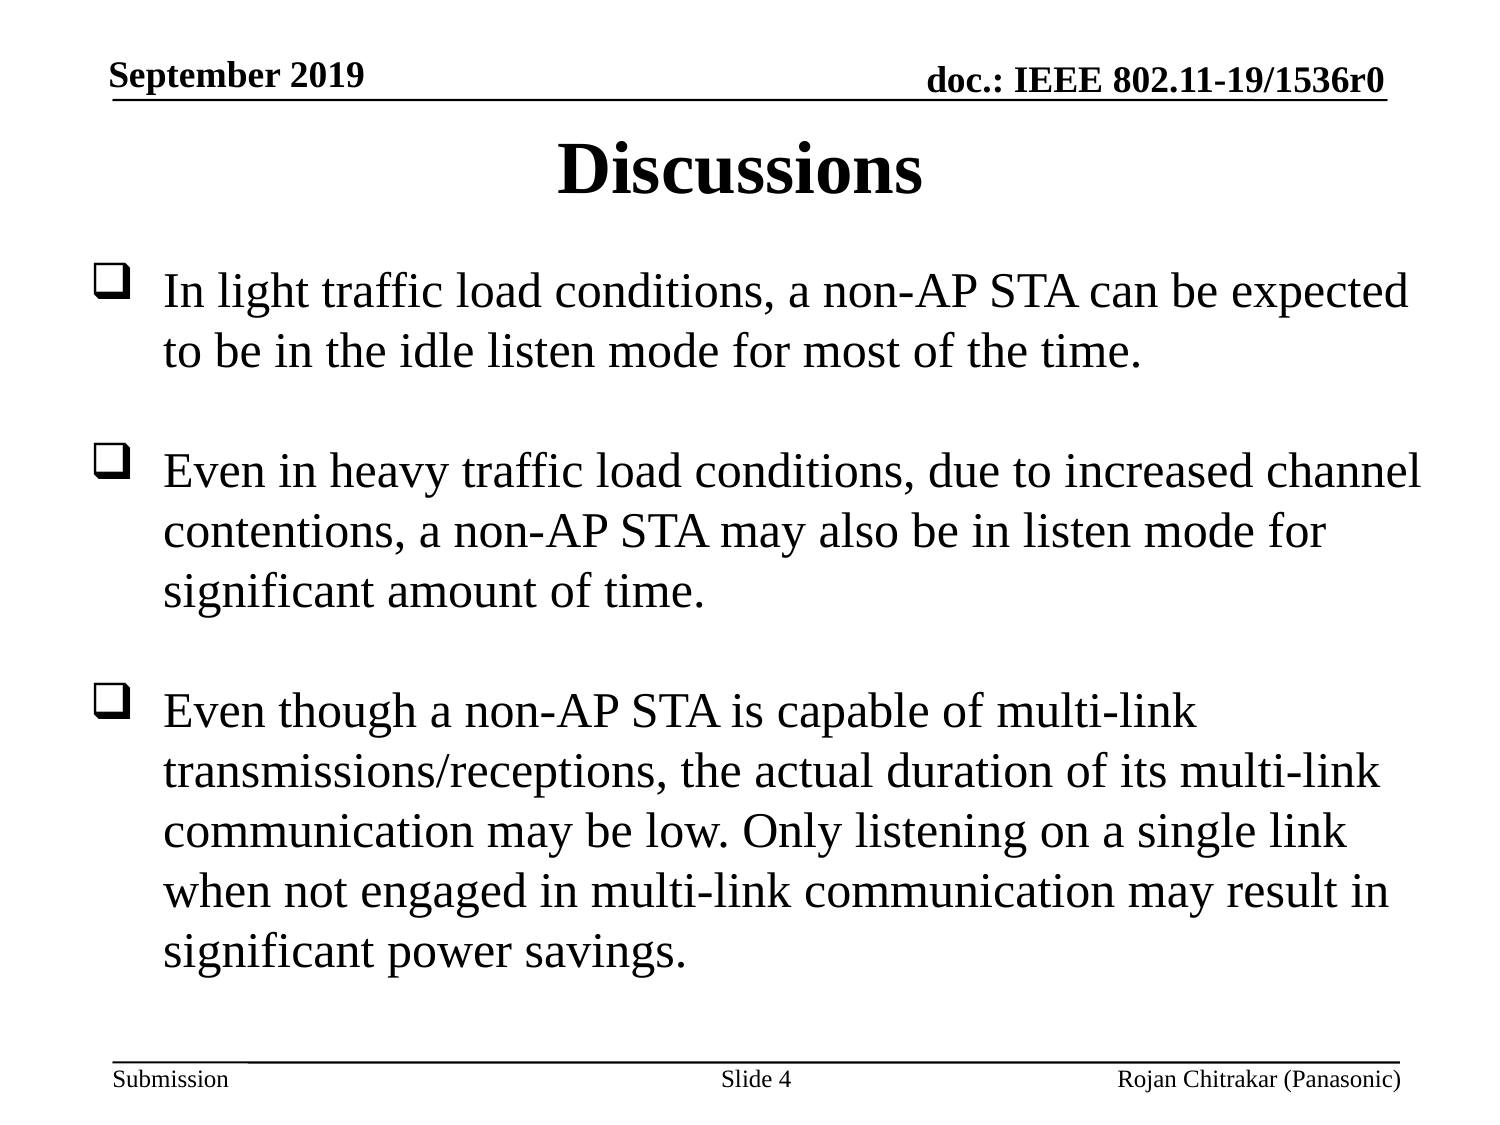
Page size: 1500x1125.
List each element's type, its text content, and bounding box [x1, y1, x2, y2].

footer Rojan Chitrakar (Panasonic) [949, 1061, 1402, 1093]
slide_number Slide 4 [712, 1061, 800, 1093]
text_box Discussions [0, 111, 1500, 225]
text_box In light traffic load conditions, a non-AP STA can be expected to be in the idle listen mode for most of the time. Even in heavy traffic load conditions, due to increased channel contentions, a non-AP STA may also be in listen mode for significant amount of time. Even though a non-AP STA is capable of multi-link transmissions/receptions, the actual duration of its multi-link communication may be low. Only listening on a single link when not engaged in multi-link communication may result in significant power savings. [74, 249, 1438, 1055]
